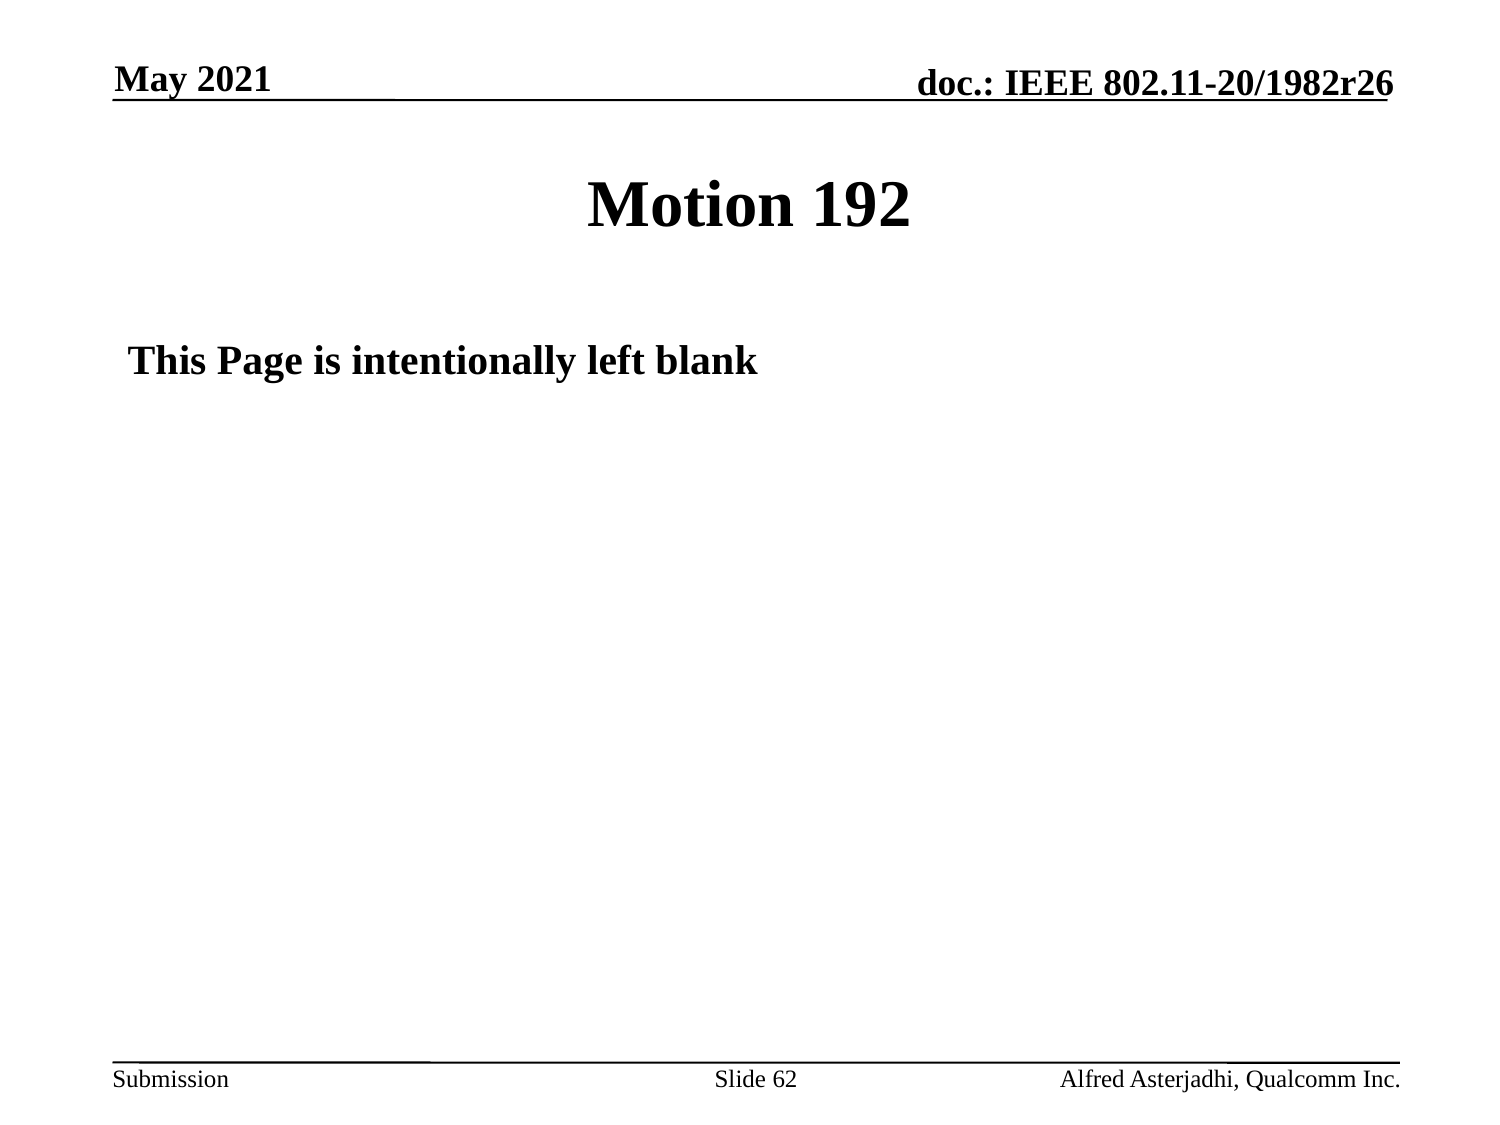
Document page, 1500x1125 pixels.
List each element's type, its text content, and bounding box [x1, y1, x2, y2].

list This Page is intentionally left blank [112, 324, 1388, 1000]
slide_number Slide 62 [712, 1061, 800, 1123]
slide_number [114, 54, 423, 100]
footer Alfred Asterjadhi, Qualcomm Inc. [878, 1061, 1402, 1093]
title Motion 192 [112, 112, 1388, 288]
